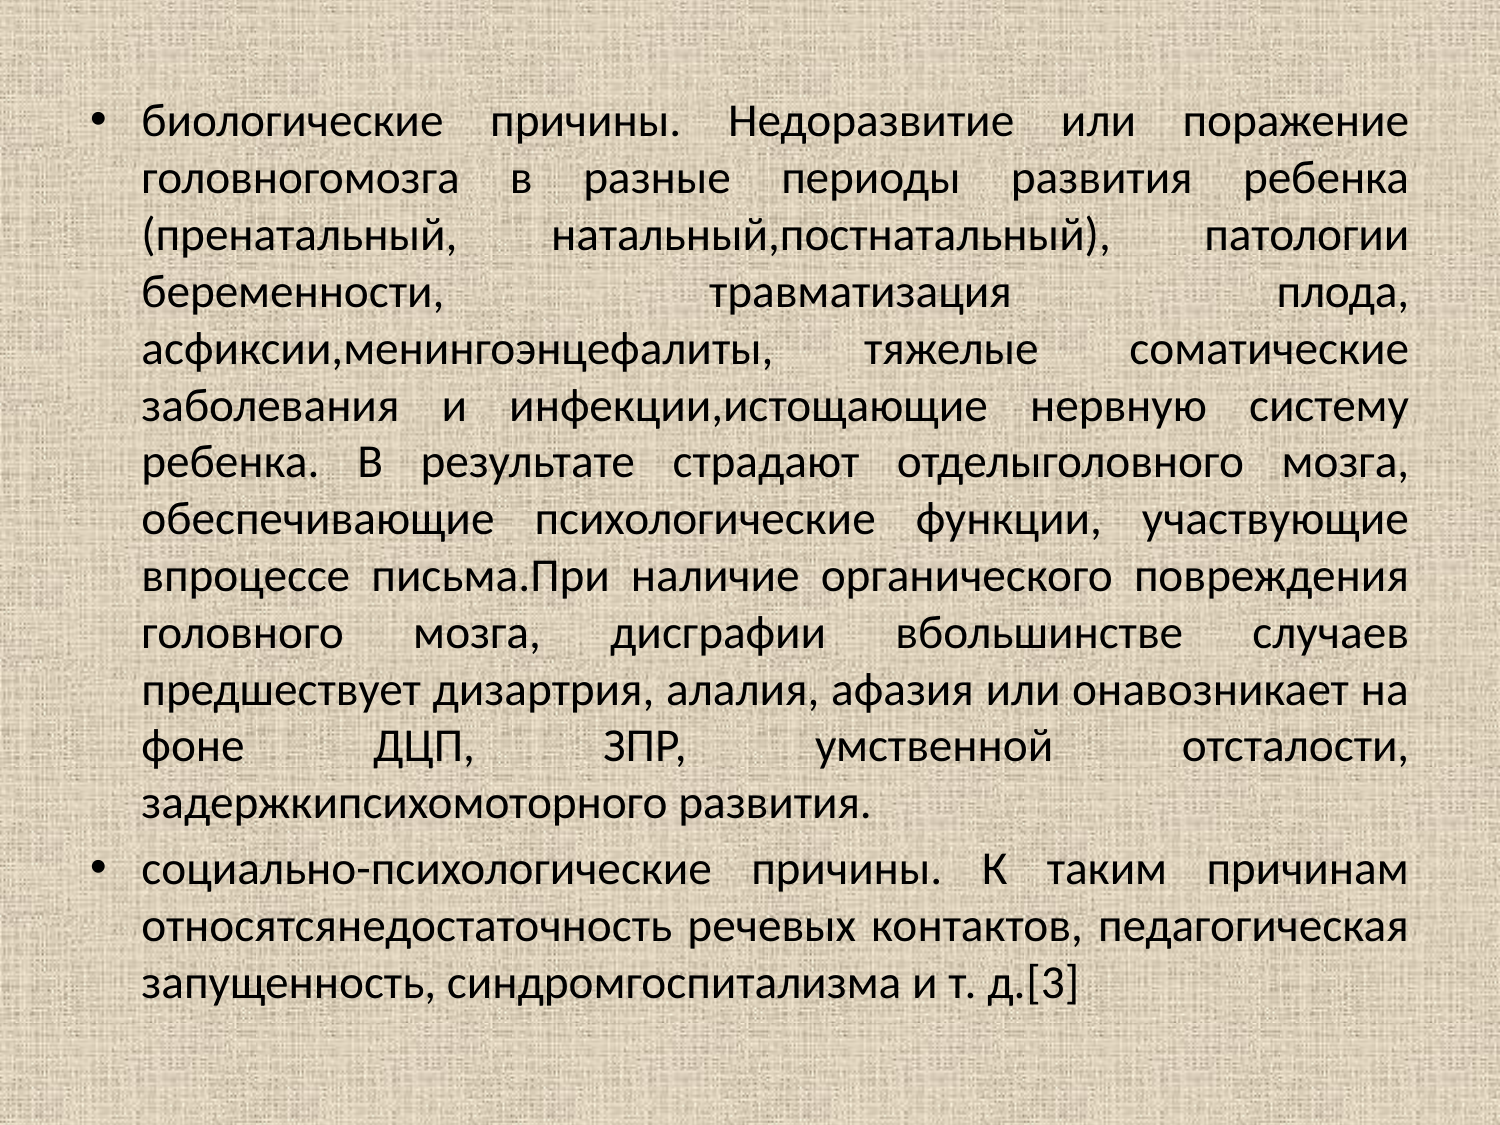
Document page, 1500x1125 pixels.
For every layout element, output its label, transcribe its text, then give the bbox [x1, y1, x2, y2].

list биологические причины. Недоразвитие или поражение головногомозга в разные периоды развития ребенка (пренатальный, натальный,постнатальный), патологии беременности, травматизация плода, асфиксии,менингоэнцефалиты, тяжелые соматические заболевания и инфекции,истощающие нервную систему ребенка. В результате страдают отделыголовного мозга, обеспечивающие психологические функции, участвующие впроцессе письма.При наличие органического повреждения головного мозга, дисграфии вбольшинстве случаев предшествует дизартрия, алалия, афазия или онавозникает на фоне ДЦП, ЗПР, умственной отсталости, задержкипсихомоторного развития. социально-психологические причины. К таким причинам относятсянедостаточность речевых контактов, педагогическая запущенность, синдромгоспитализма и т. д.[3] [75, 82, 1425, 1032]
picture [0, 0, 1500, 1125]
